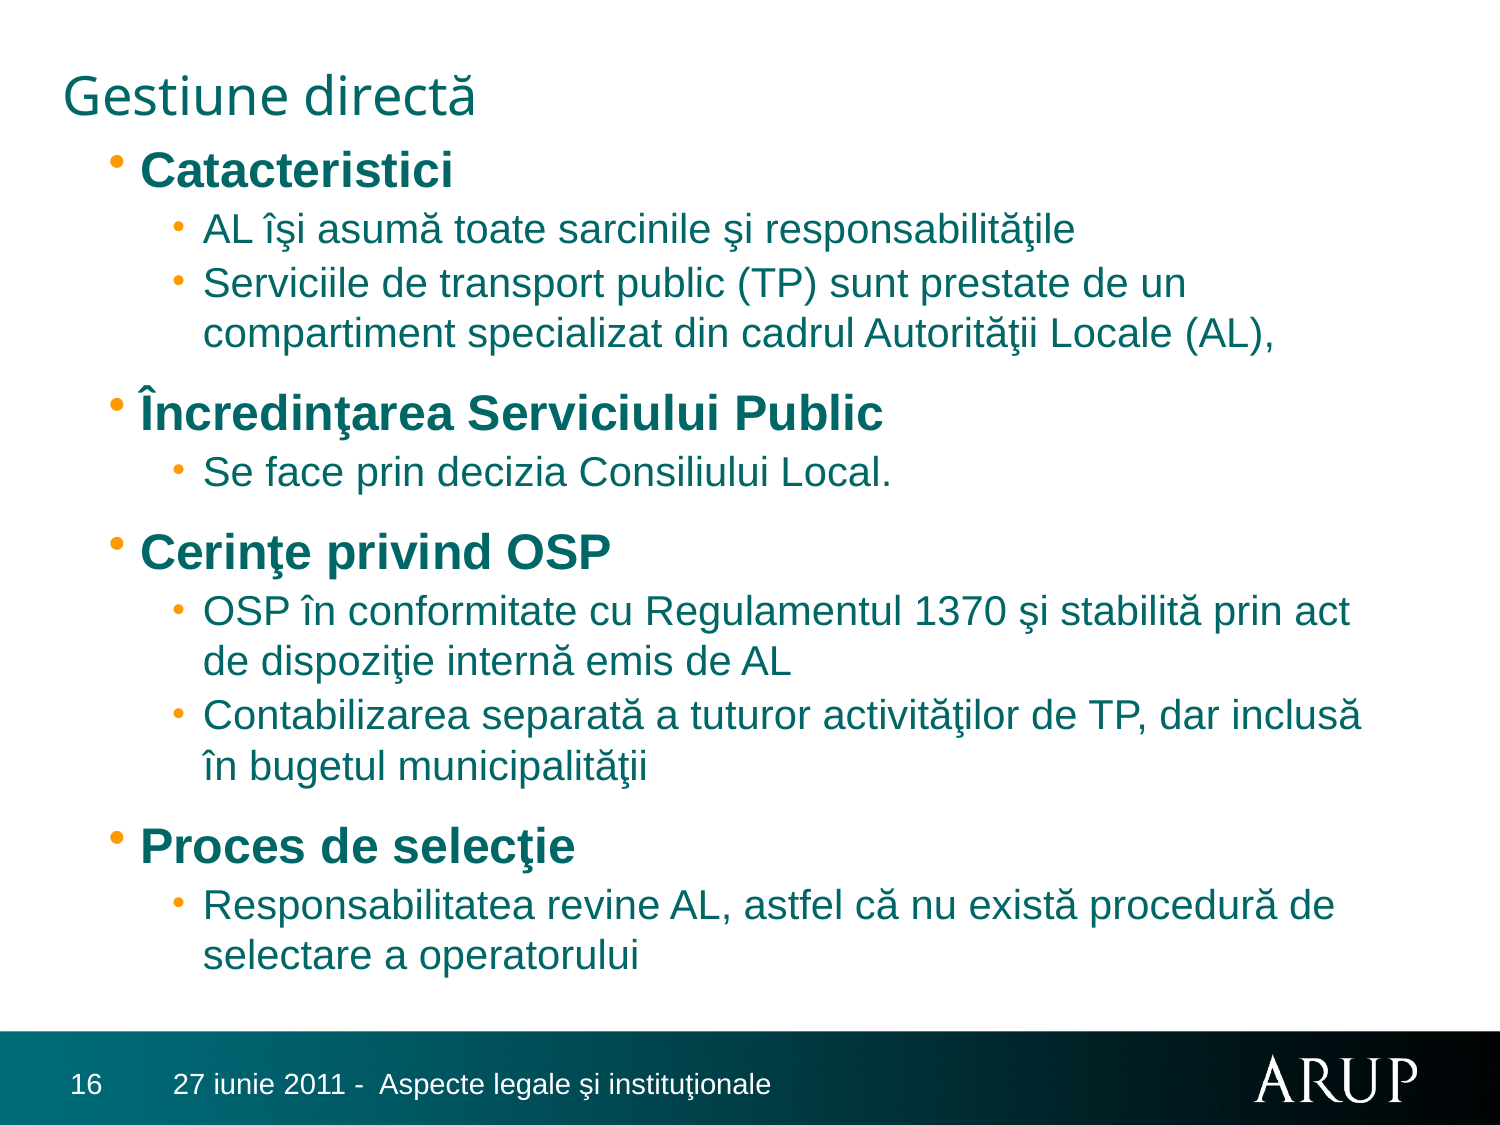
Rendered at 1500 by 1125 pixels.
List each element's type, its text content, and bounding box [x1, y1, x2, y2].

title Gestiune directă [63, 61, 1437, 127]
list Catacteristici AL îşi asumă toate sarcinile şi responsabilităţile Serviciile de transport public (TP) sunt prestate de un compartiment specializat din cadrul Autorităţii Locale (AL), Încredinţarea Serviciului Public Se face prin decizia Consiliului Local. Cerinţe privind OSP OSP în conformitate cu Regulamentul 1370 şi stabilită prin act de dispoziţie internă emis de AL Contabilizarea separată a tuturor activităţilor de TP, dar inclusă în bugetul municipalităţii Proces de selecţie Responsabilitatea revine AL, astfel că nu există procedură de selectare a operatorului [108, 137, 1390, 1097]
picture [0, 1030, 1500, 1125]
footer 27 iunie 2011 - Aspecte legale şi instituţionale [158, 1057, 1199, 1118]
slide_number 16 [55, 1057, 158, 1118]
